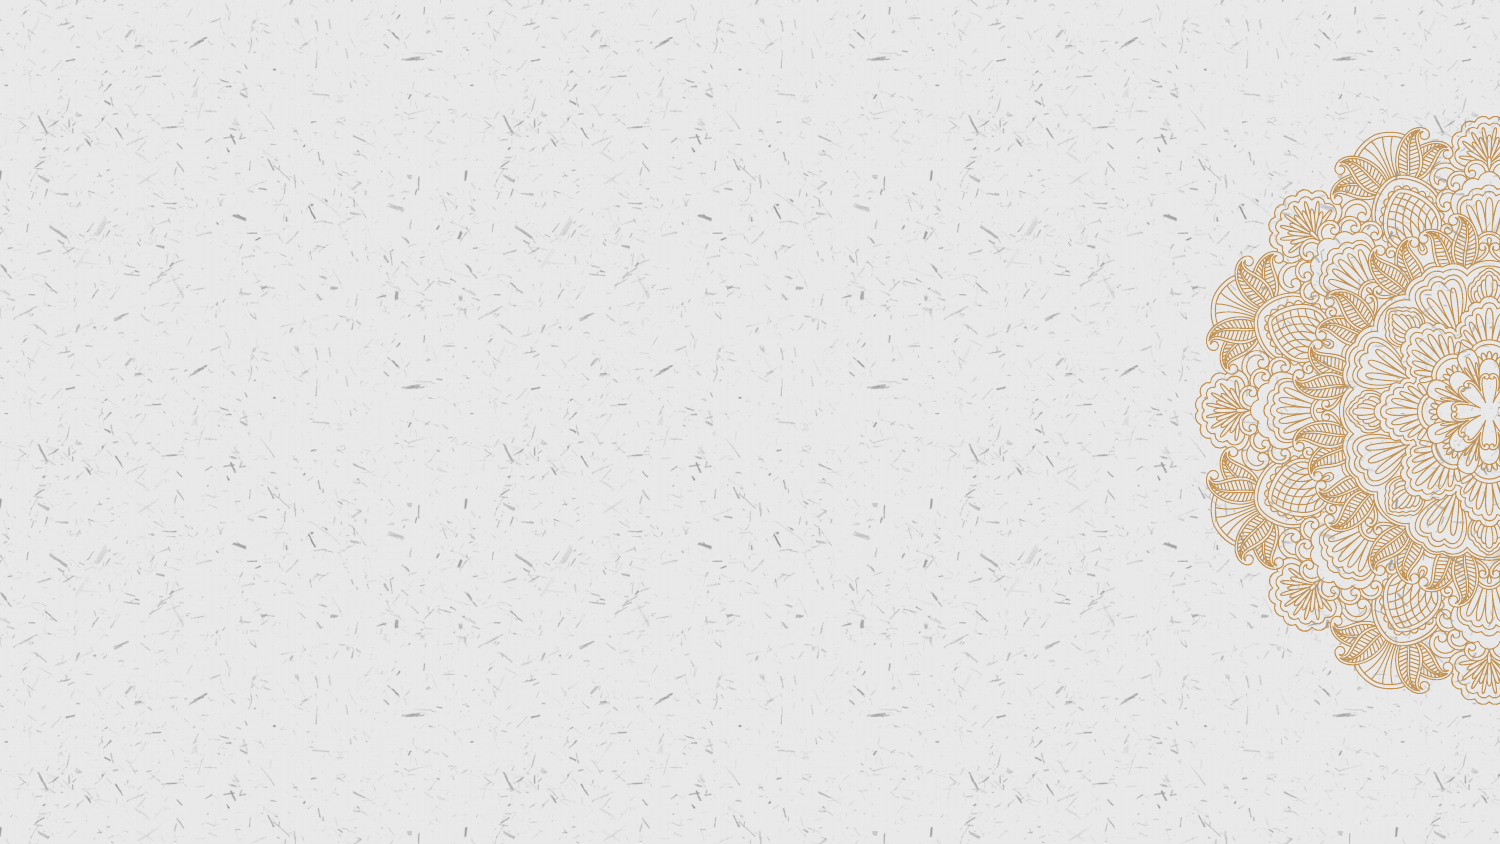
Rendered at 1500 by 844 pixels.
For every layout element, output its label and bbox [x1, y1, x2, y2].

picture [0, 0, 1500, 844]
text_box [1194, 115, 1500, 706]
